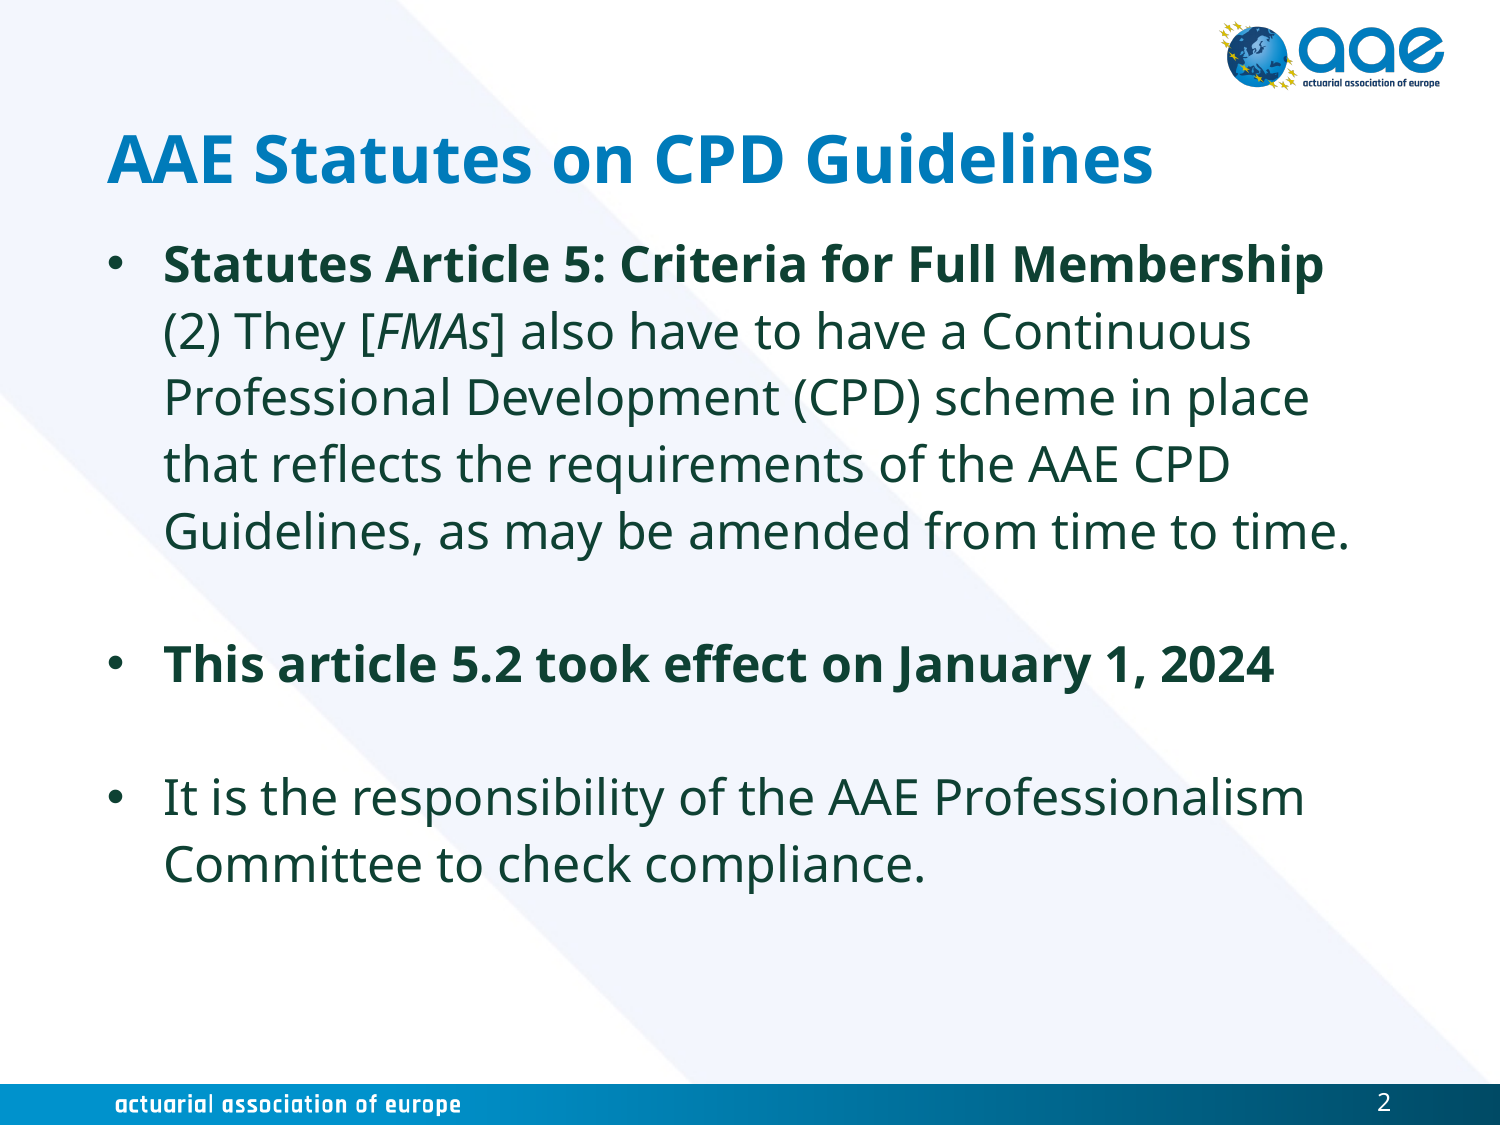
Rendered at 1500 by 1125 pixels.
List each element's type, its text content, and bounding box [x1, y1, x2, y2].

list Statutes Article 5: Criteria for Full Membership (2) They [FMAs] also have to have a Continuous Professional Development (CPD) scheme in place that reflects the requirements of the AAE CPD Guidelines, as may be amended from time to time. This article 5.2 took effect on January 1, 2024 It is the responsibility of the AAE Professionalism Committee to check compliance. [106, 225, 1392, 1053]
slide_number 2 [1102, 1084, 1392, 1125]
picture [0, 0, 1500, 1083]
title AAE Statutes on CPD Guidelines [107, 117, 1392, 224]
